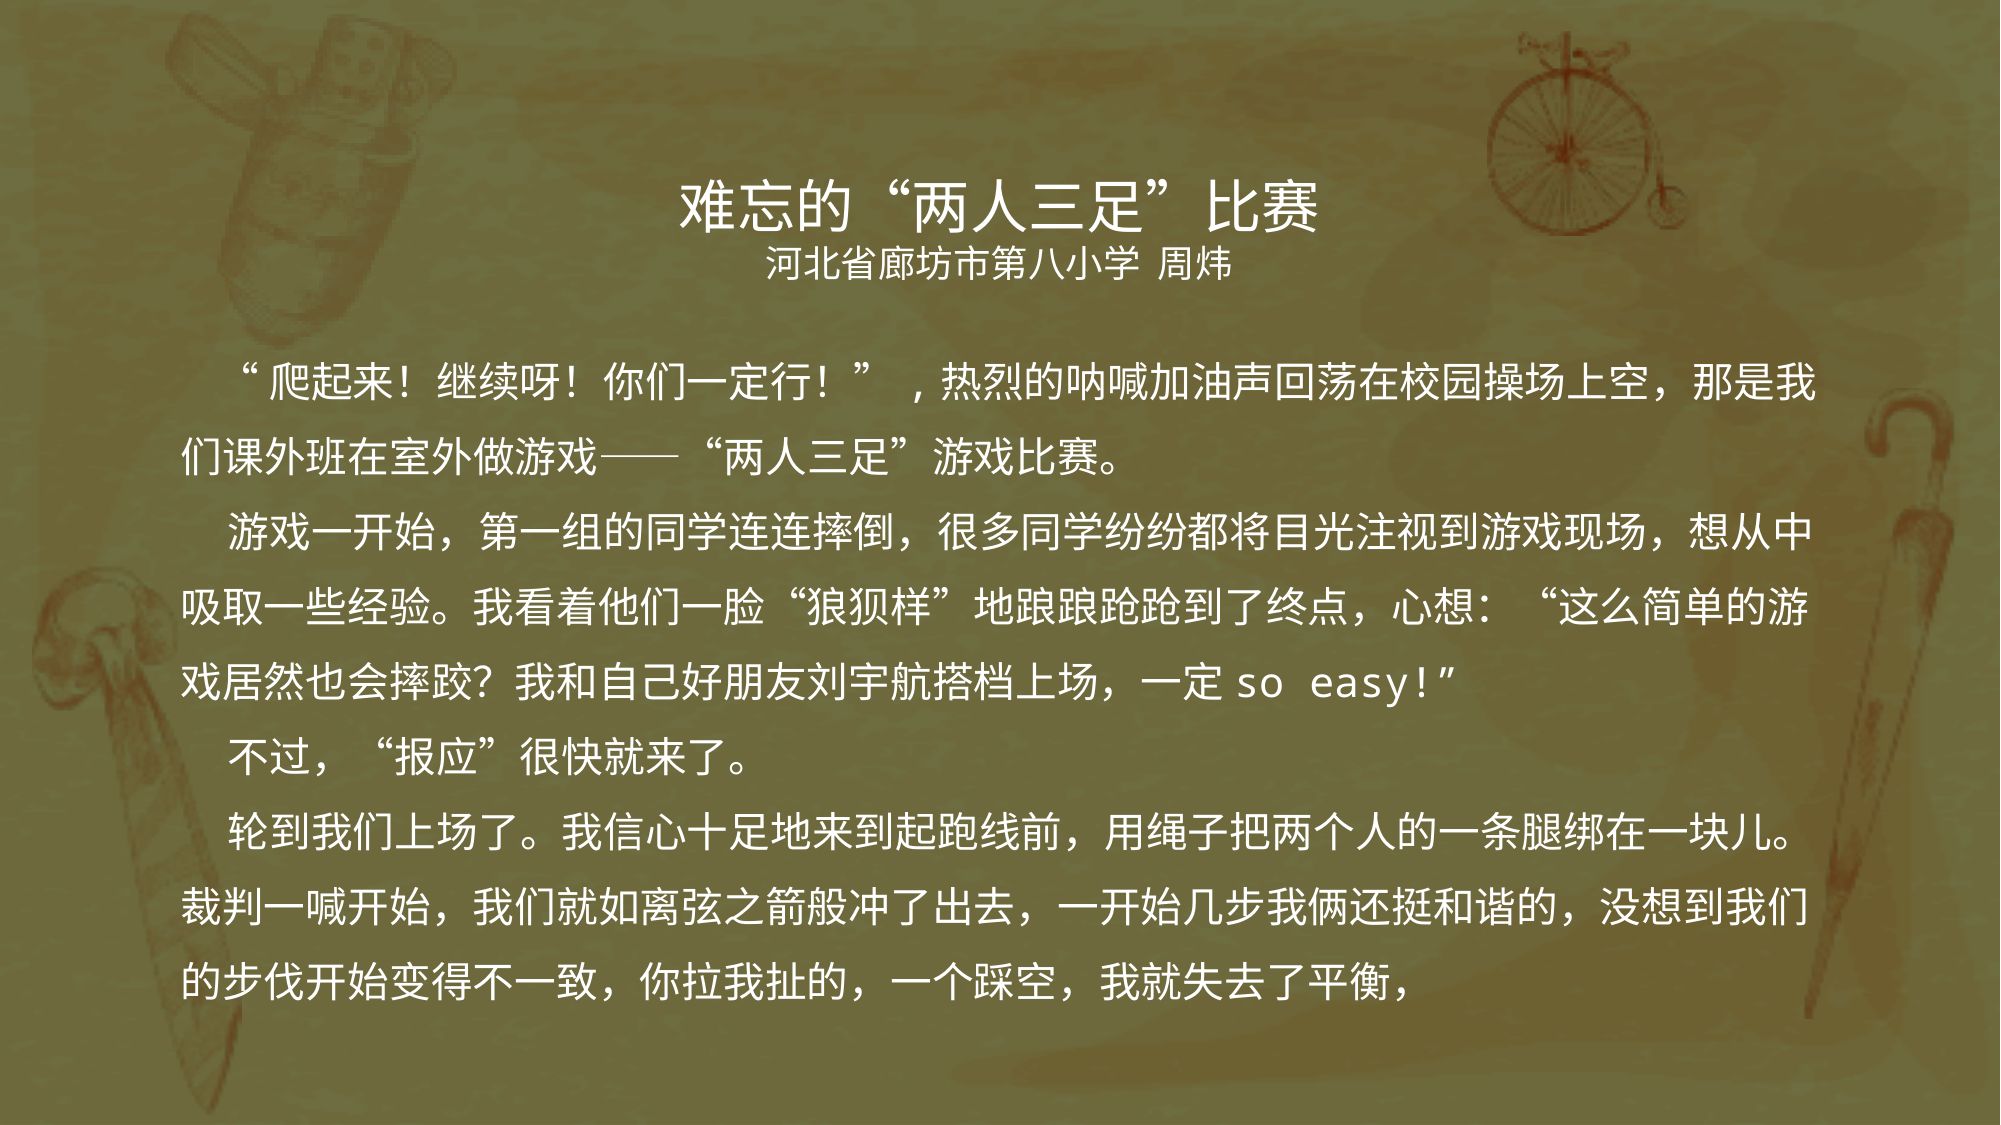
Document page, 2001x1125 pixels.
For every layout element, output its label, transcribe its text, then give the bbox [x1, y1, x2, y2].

text_box 难忘的“两人三足”比赛 河北省廊坊市第八小学 周炜 “爬起来！继续呀！你们一定行！”,热烈的呐喊加油声回荡在校园操场上空，那是我们课外班在室外做游戏——“两人三足”游戏比赛。 游戏一开始，第一组的同学连连摔倒，很多同学纷纷都将目光注视到游戏现场，想从中吸取一些经验。我看着他们一脸“狼狈样”地踉踉跄跄到了终点，心想：“这么简单的游戏居然也会摔跤？我和自己好朋友刘宇航搭档上场，一定so easy!” 不过，“报应”很快就来了。 轮到我们上场了。我信心十足地来到起跑线前，用绳子把两个人的一条腿绑在一块儿。裁判一喊开始，我们就如离弦之箭般冲了出去，一开始几步我俩还挺和谐的，没想到我们的步伐开始变得不一致，你拉我扯的，一个踩空，我就失去了平衡， [165, 162, 1833, 1013]
picture [0, 0, 2000, 1125]
